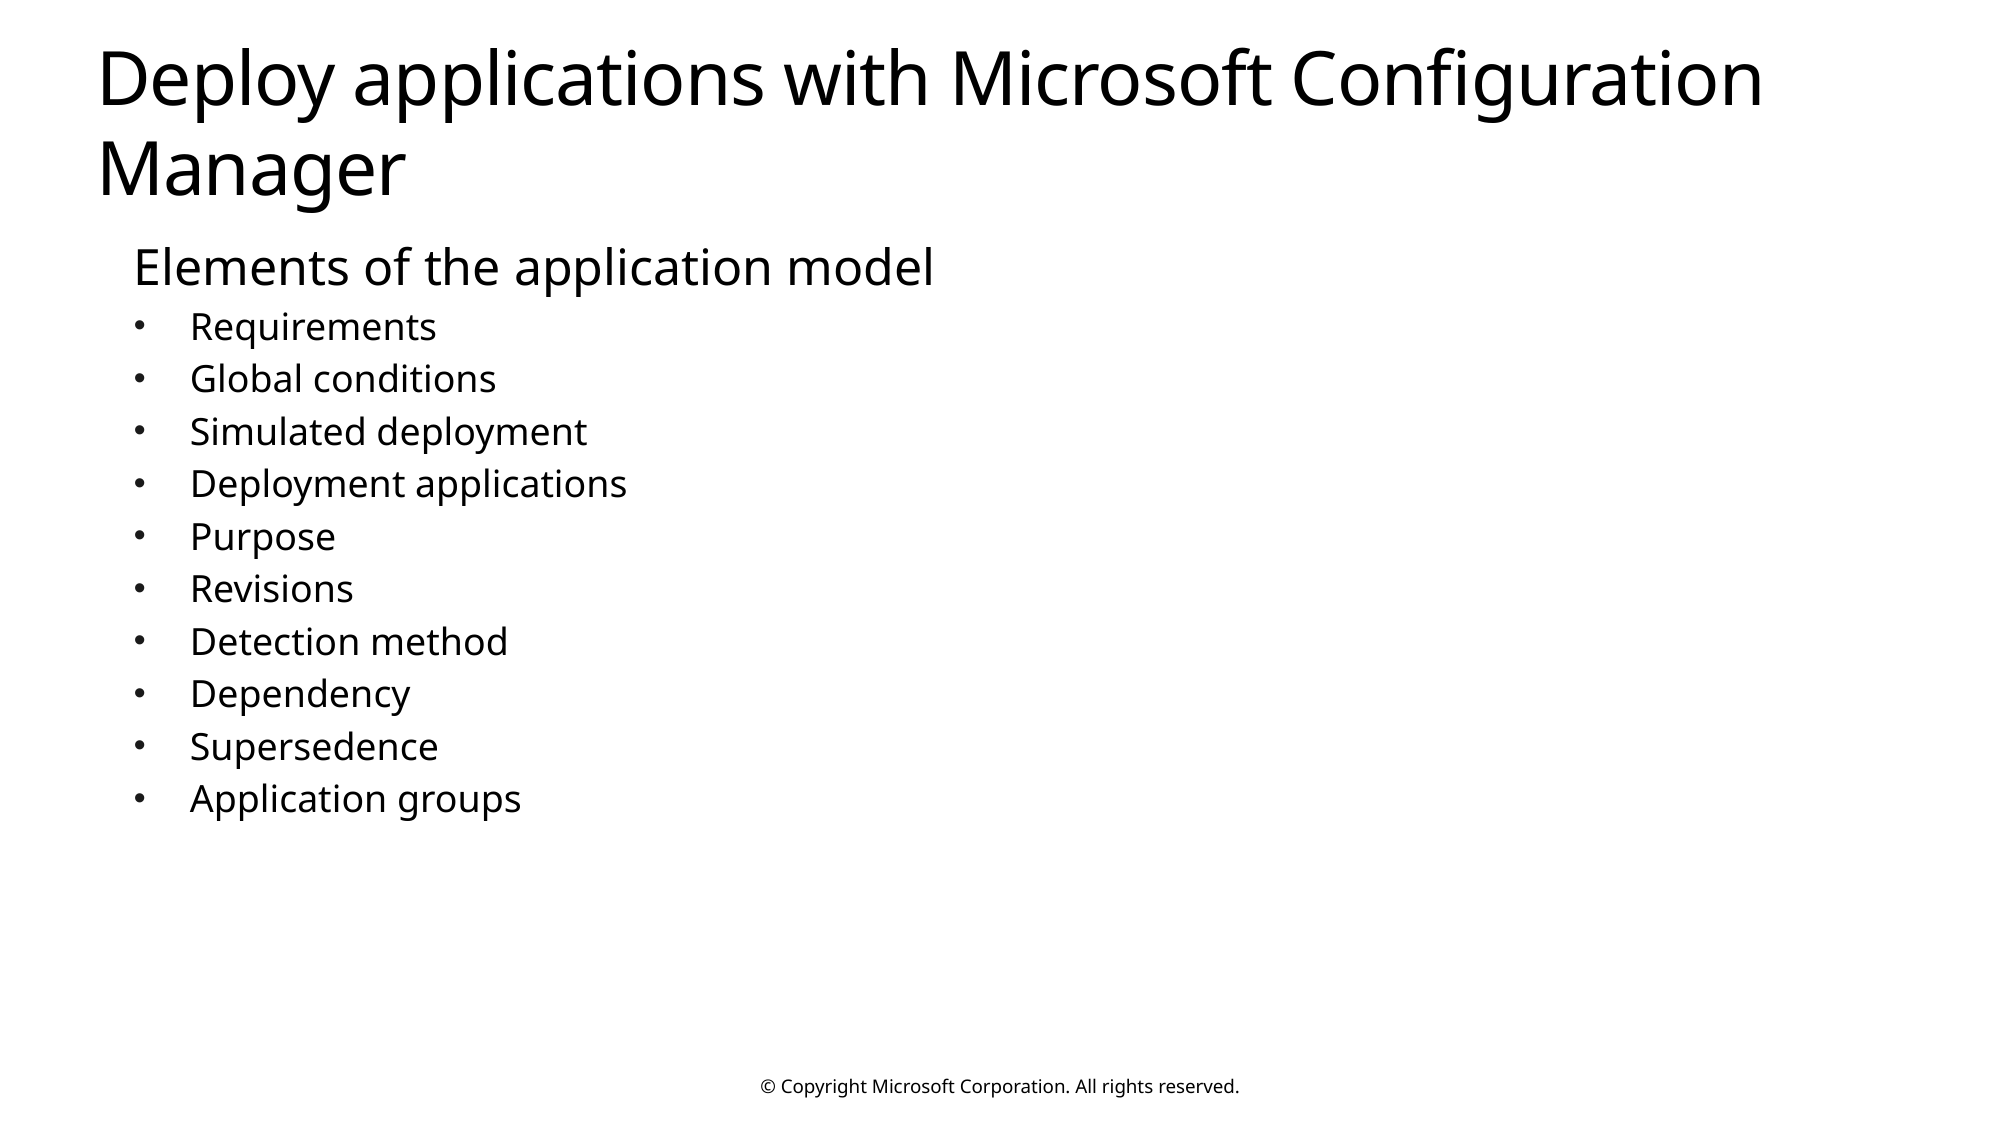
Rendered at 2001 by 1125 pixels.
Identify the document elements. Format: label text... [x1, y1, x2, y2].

title Deploy applications with Microsoft Configuration Manager [96, 30, 1904, 122]
list Elements of the application model Requirements Global conditions Simulated deployment Deployment applications Purpose Revisions Detection method Dependency Supersedence Application groups [96, 235, 1904, 842]
